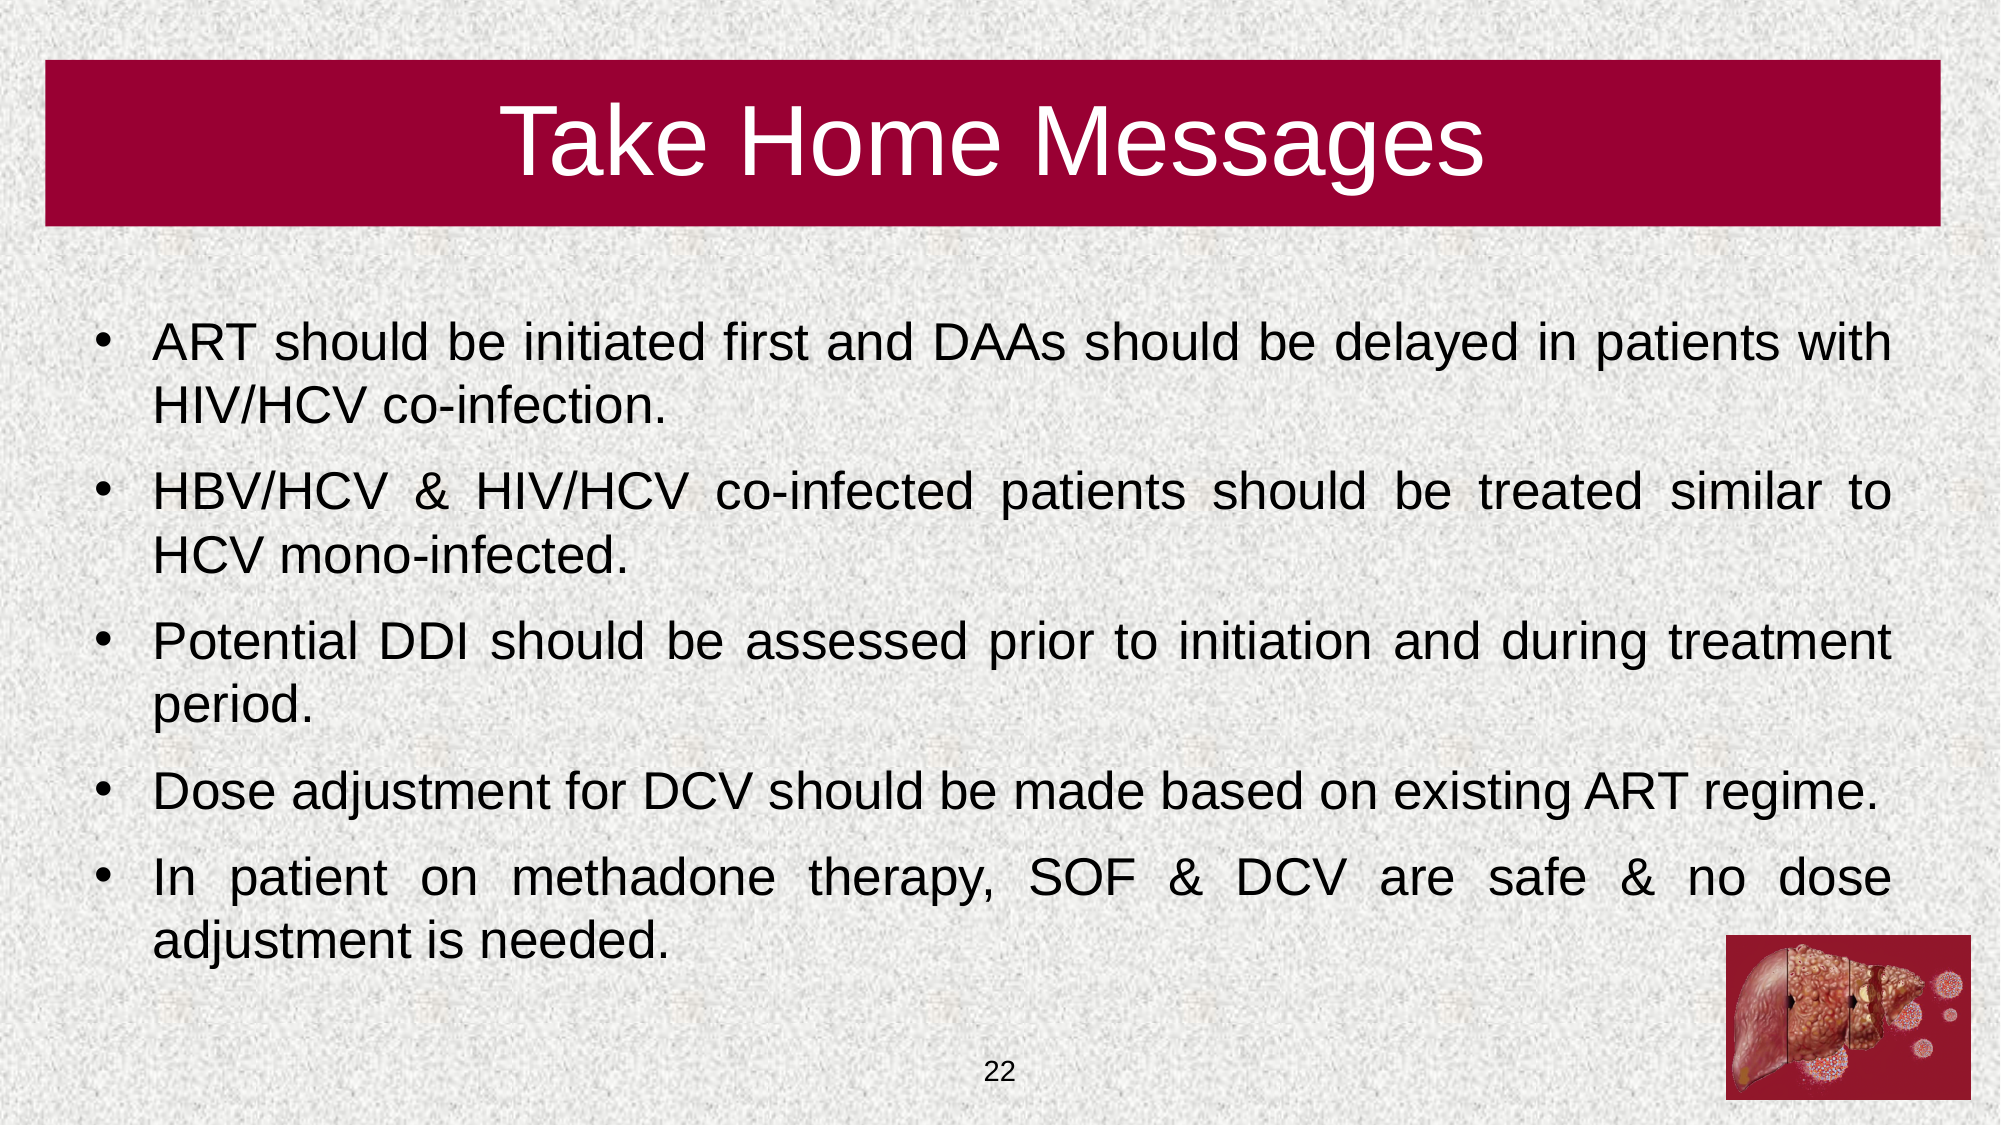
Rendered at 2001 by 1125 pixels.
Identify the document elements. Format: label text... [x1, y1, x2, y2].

picture [0, 0, 2001, 1125]
title Take Home Messages [45, 59, 1941, 227]
slide_number 22 [774, 1039, 1225, 1100]
list ART should be initiated first and DAAs should be delayed in patients with HIV/HCV co-infection. HBV/HCV & HIV/HCV co-infected patients should be treated similar to HCV mono-infected. Potential DDI should be assessed prior to initiation and during treatment period. Dose adjustment for DCV should be made based on existing ART regime. In patient on methadone therapy, SOF & DCV are safe & no dose adjustment is needed. [79, 299, 1910, 1040]
